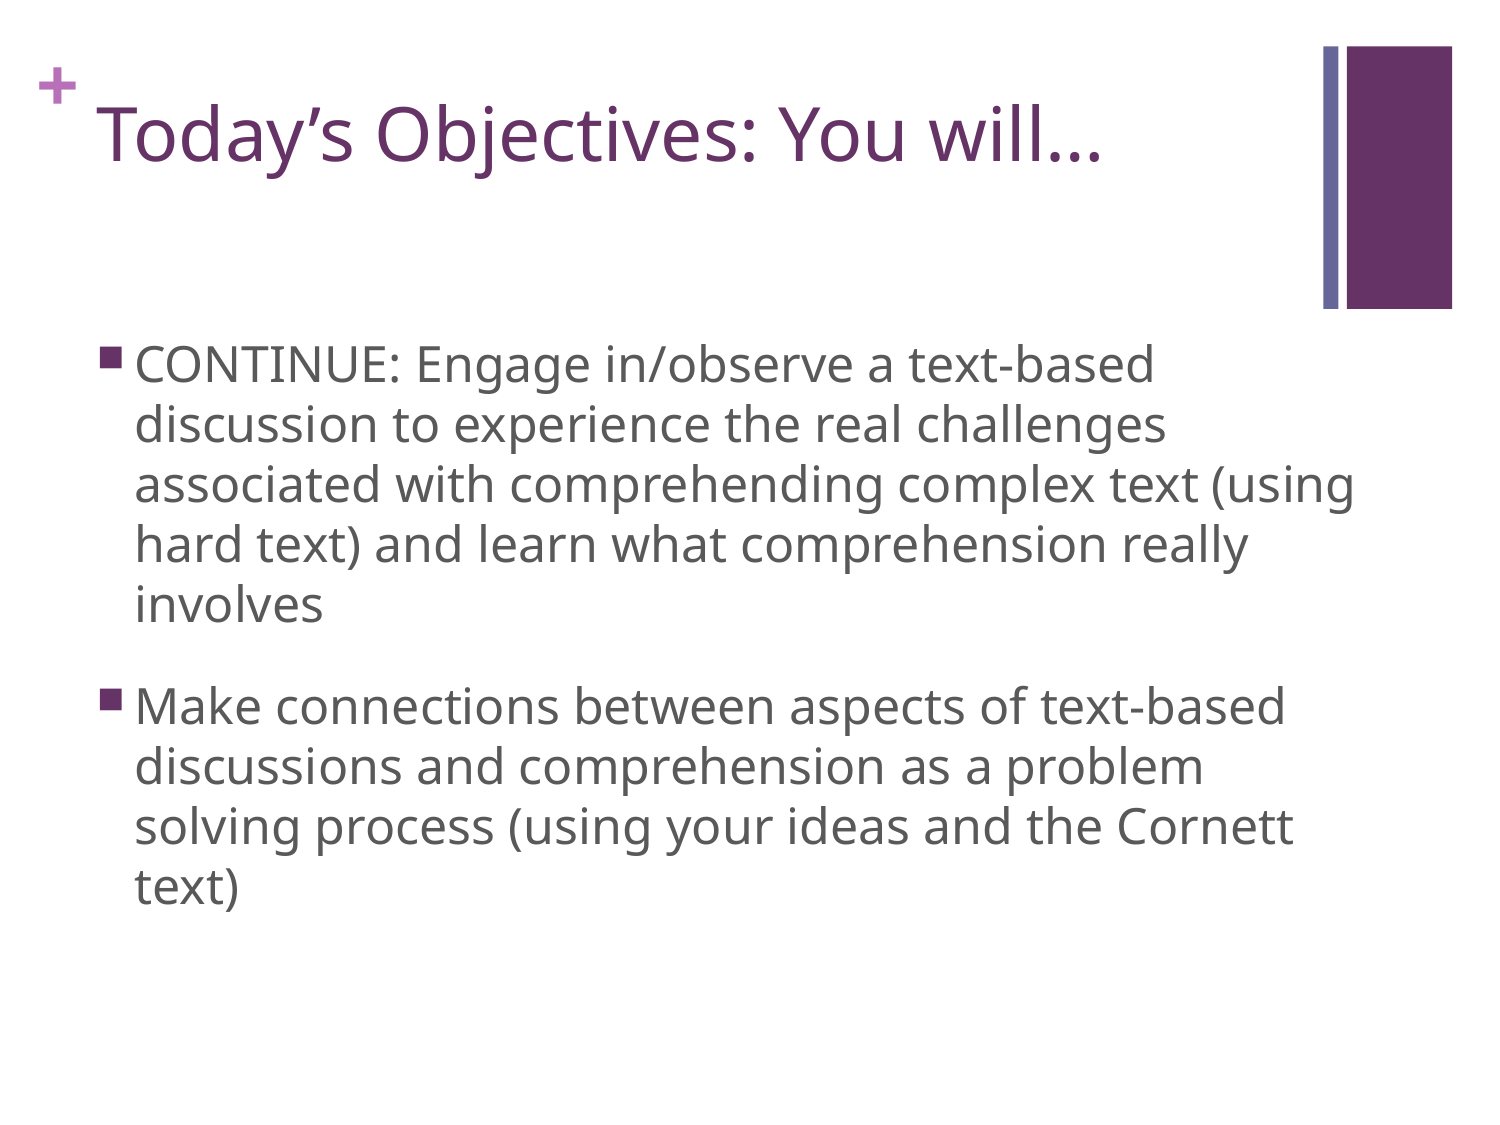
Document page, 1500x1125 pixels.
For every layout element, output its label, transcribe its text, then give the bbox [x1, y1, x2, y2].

list CONTINUE: Engage in/observe a text-based discussion to experience the real challenges associated with comprehending complex text (using hard text) and learn what comprehension really involves Make connections between aspects of text-based discussions and comprehension as a problem solving process (using your ideas and the Cornett text) [81, 324, 1389, 1049]
title Today’s Objectives: You will… [81, 79, 1322, 263]
